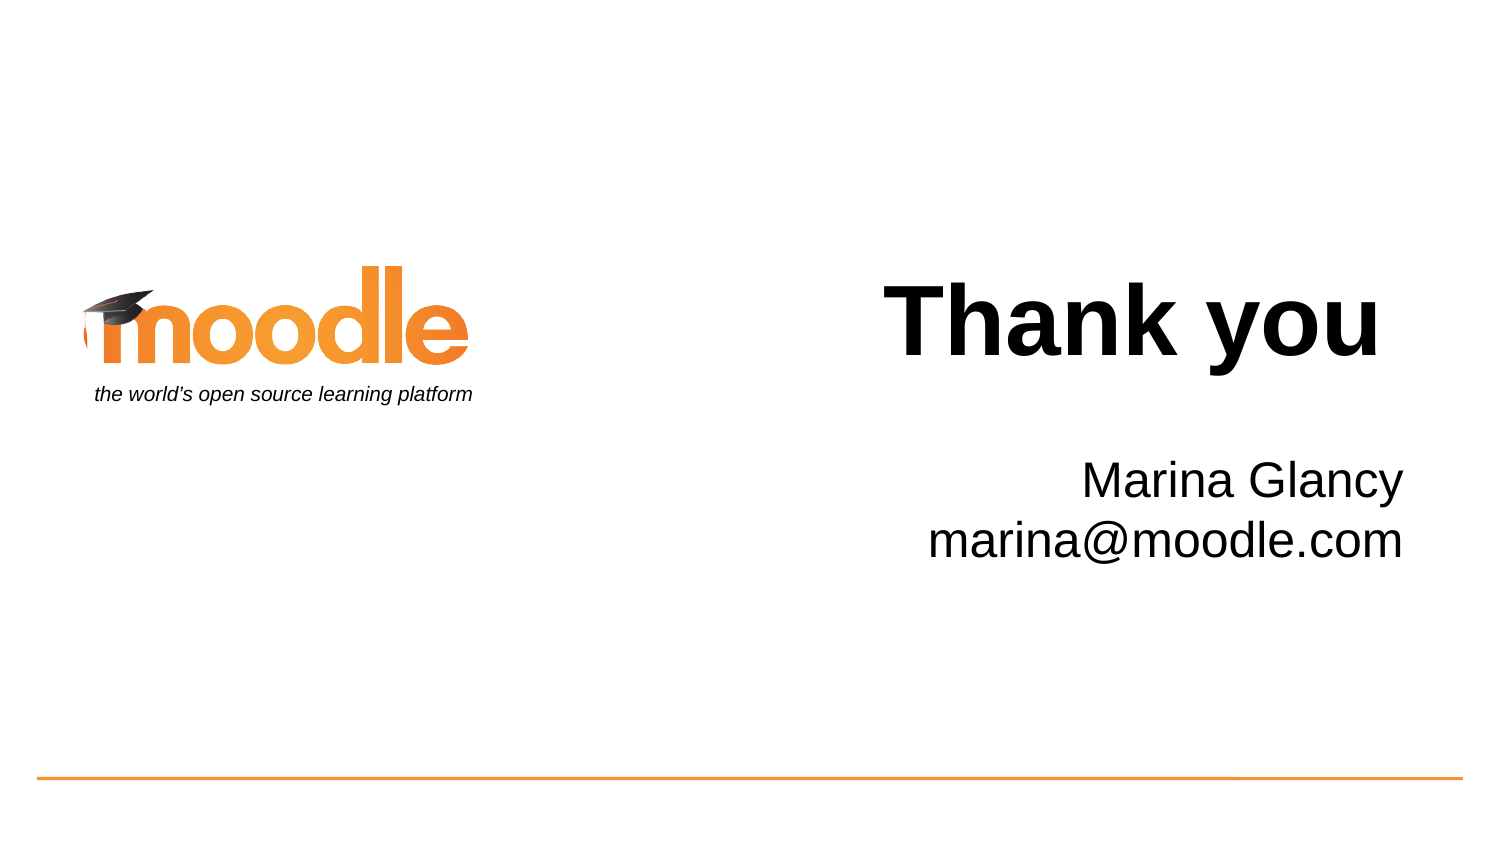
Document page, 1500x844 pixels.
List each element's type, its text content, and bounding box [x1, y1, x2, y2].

picture [82, 266, 468, 366]
text_box Marina Glancy marina@moodle.com [715, 432, 1419, 605]
text_box Thank you [715, 252, 1419, 391]
text_box the world’s open source learning platform [79, 365, 519, 434]
